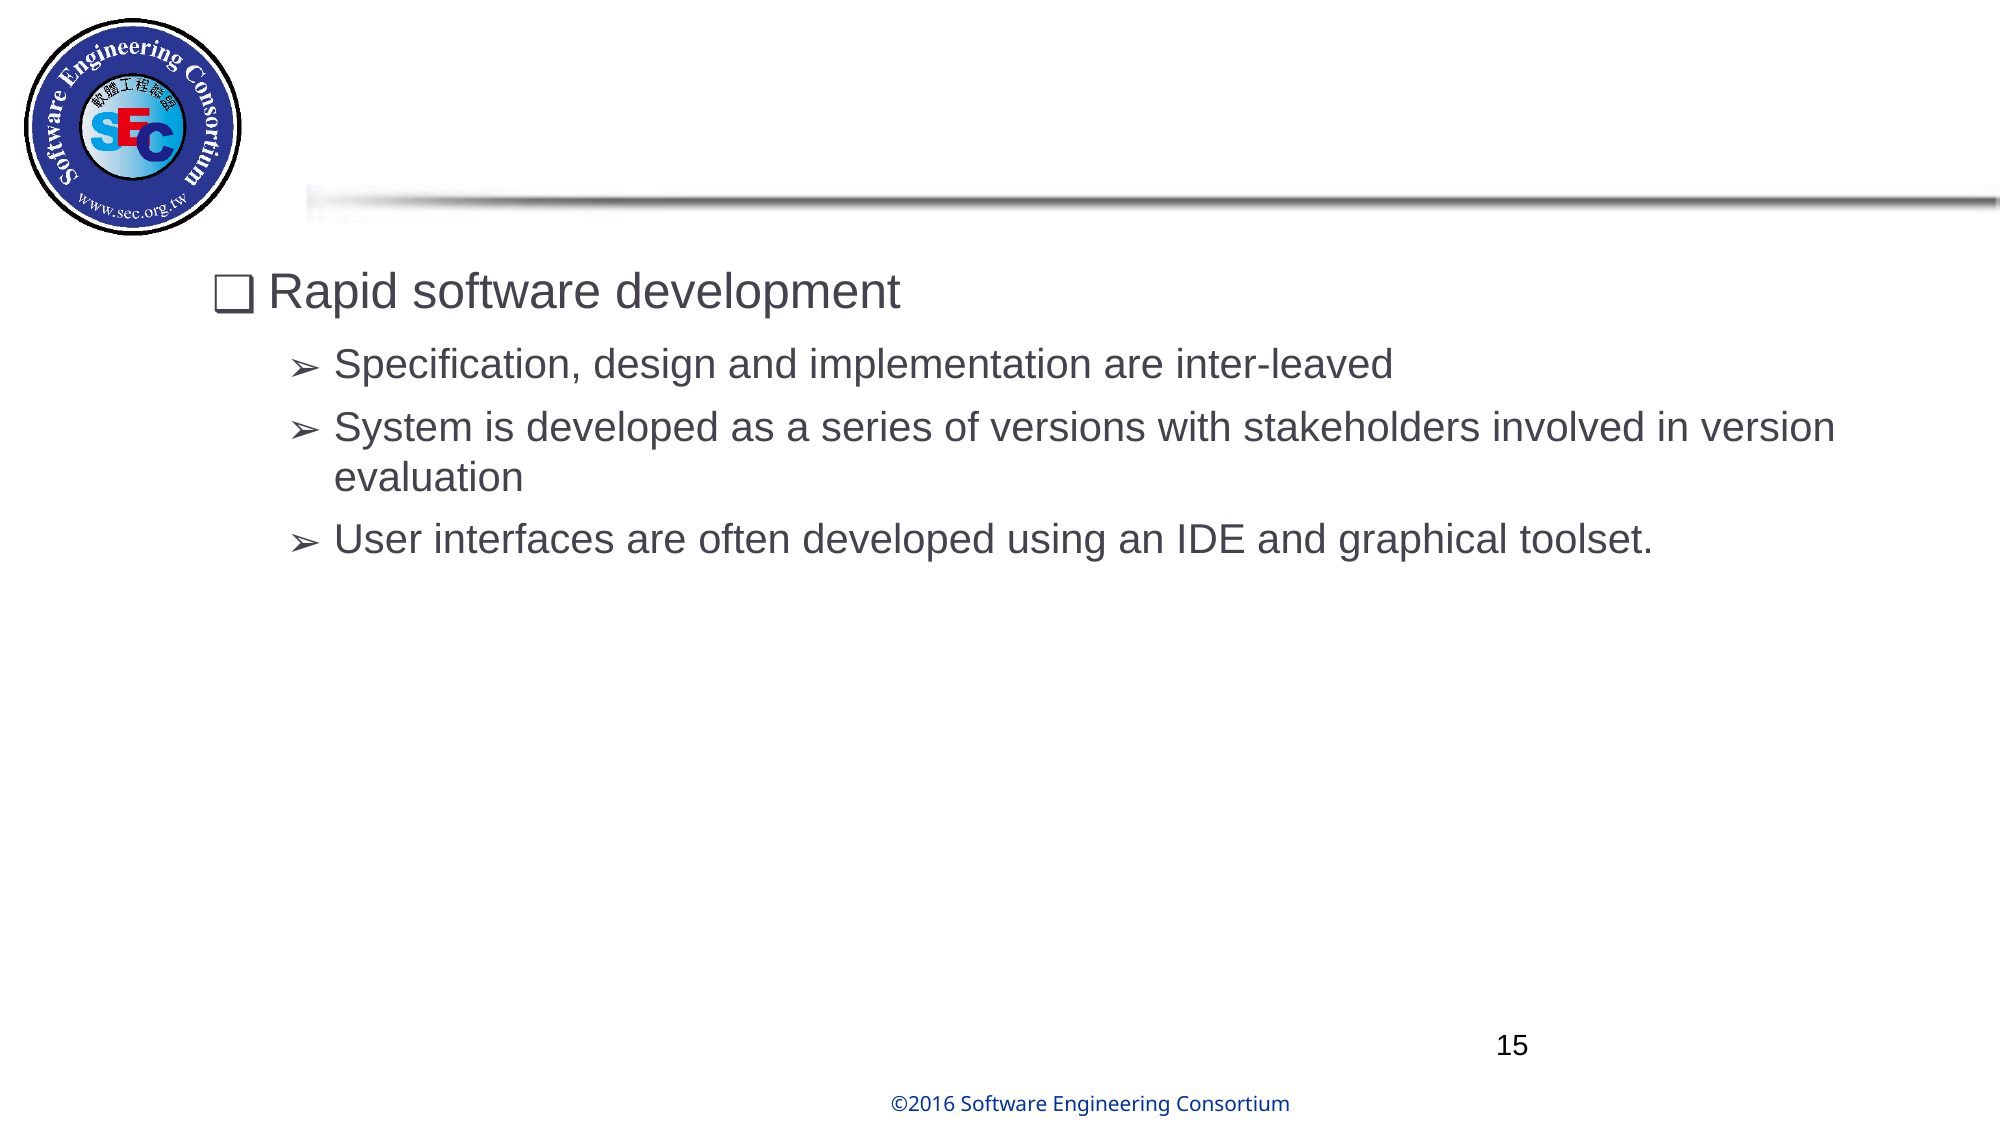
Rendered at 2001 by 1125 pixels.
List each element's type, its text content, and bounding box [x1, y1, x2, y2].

picture [0, 0, 265, 259]
picture [306, 184, 2000, 223]
slide_number ‹#› [1481, 1019, 1898, 1094]
list Rapid software development Specification, design and implementation are inter-leaved System is developed as a series of versions with stakeholders involved in version evaluation User interfaces are often developed using an IDE and graphical toolset. [196, 243, 1898, 1000]
